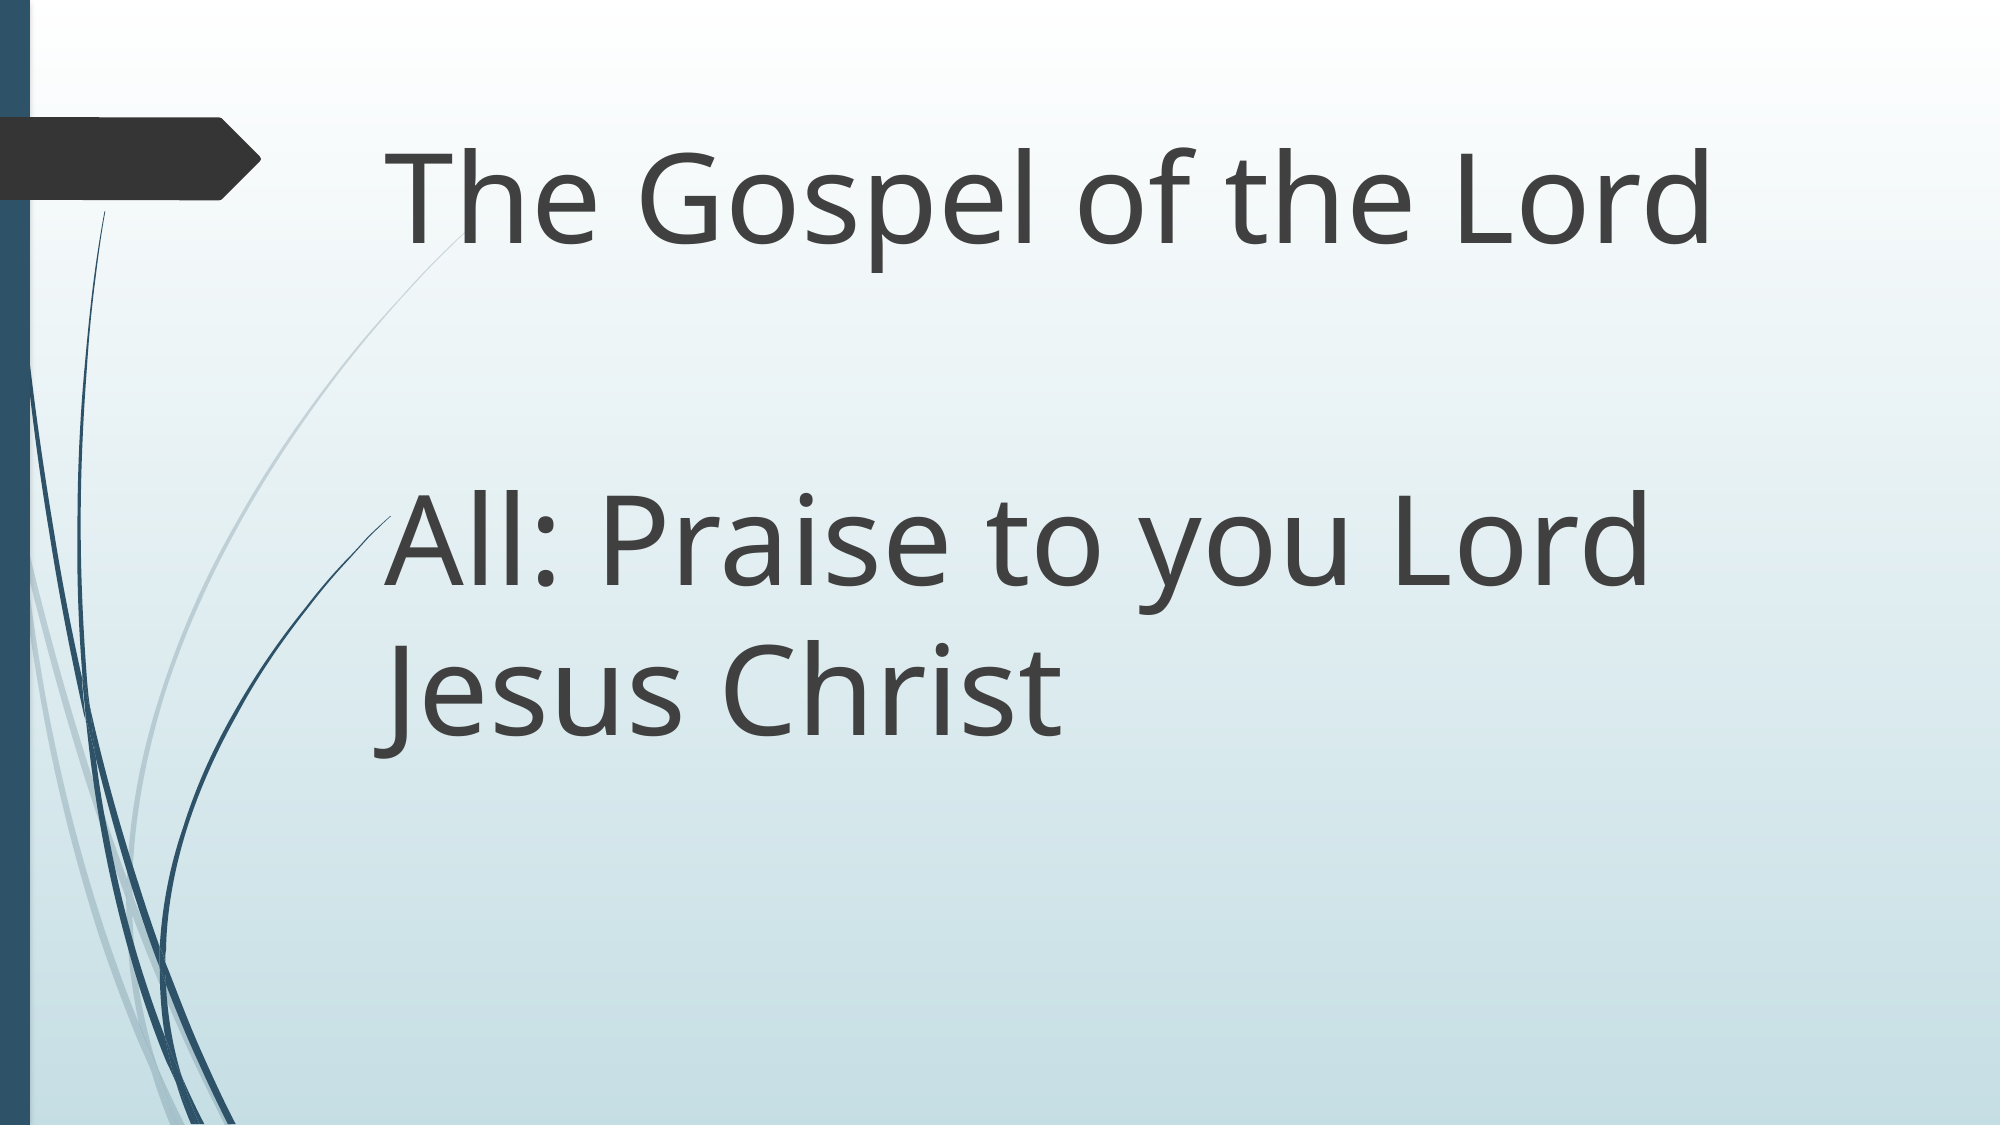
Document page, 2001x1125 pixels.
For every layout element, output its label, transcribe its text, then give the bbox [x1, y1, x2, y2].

list The Gospel of the Lord All: Praise to you Lord Jesus Christ [369, 111, 1833, 731]
